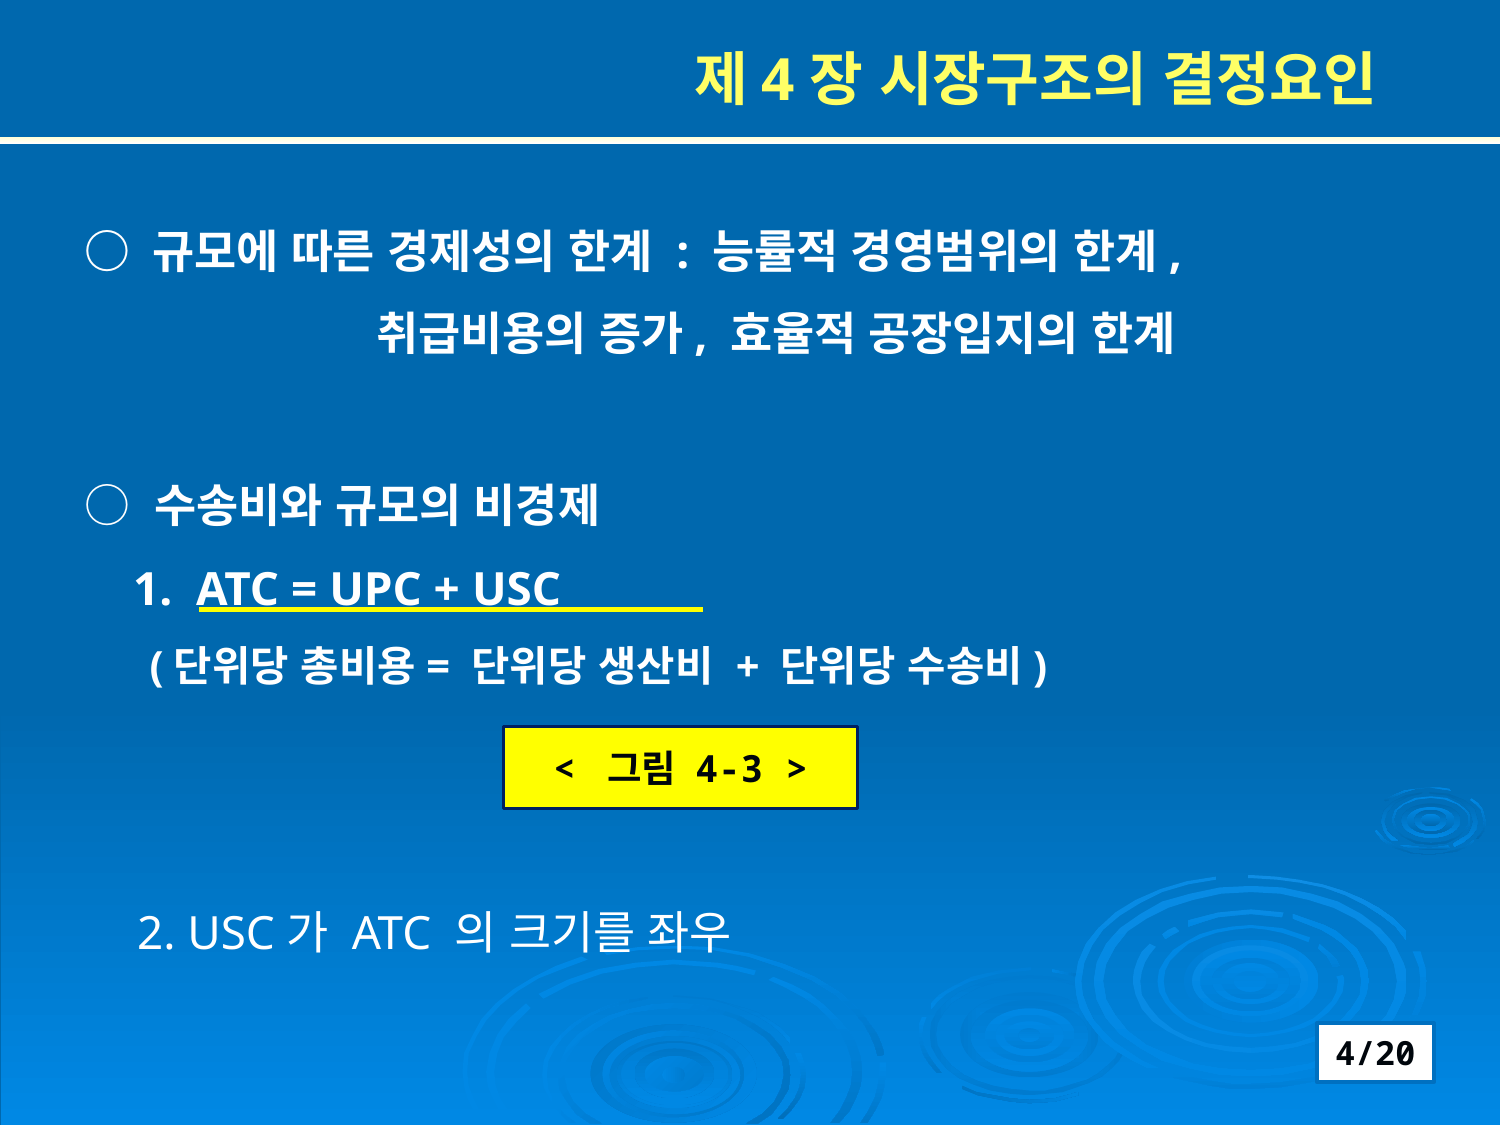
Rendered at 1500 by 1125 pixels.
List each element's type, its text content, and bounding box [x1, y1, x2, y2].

text_box ○ 규모에 따른 경제성의 한계 : 능률적 경영범위의 한계, 취급비용의 증가, 효율적 공장입지의 한계 ○ 수송비와 규모의 비경제 1. ATC = UPC + USC (단위당 총비용= 단위당 생산비 + 단위당 수송비) 2. USC가 ATC 의 크기를 좌우 [70, 187, 1395, 967]
text_box < 그림 4-3 > [502, 724, 860, 811]
text_box [0, 137, 1500, 144]
text_box 4/20 [1315, 1021, 1436, 1084]
text_box 제4장 시장구조의 결정요인 [679, 35, 1455, 120]
